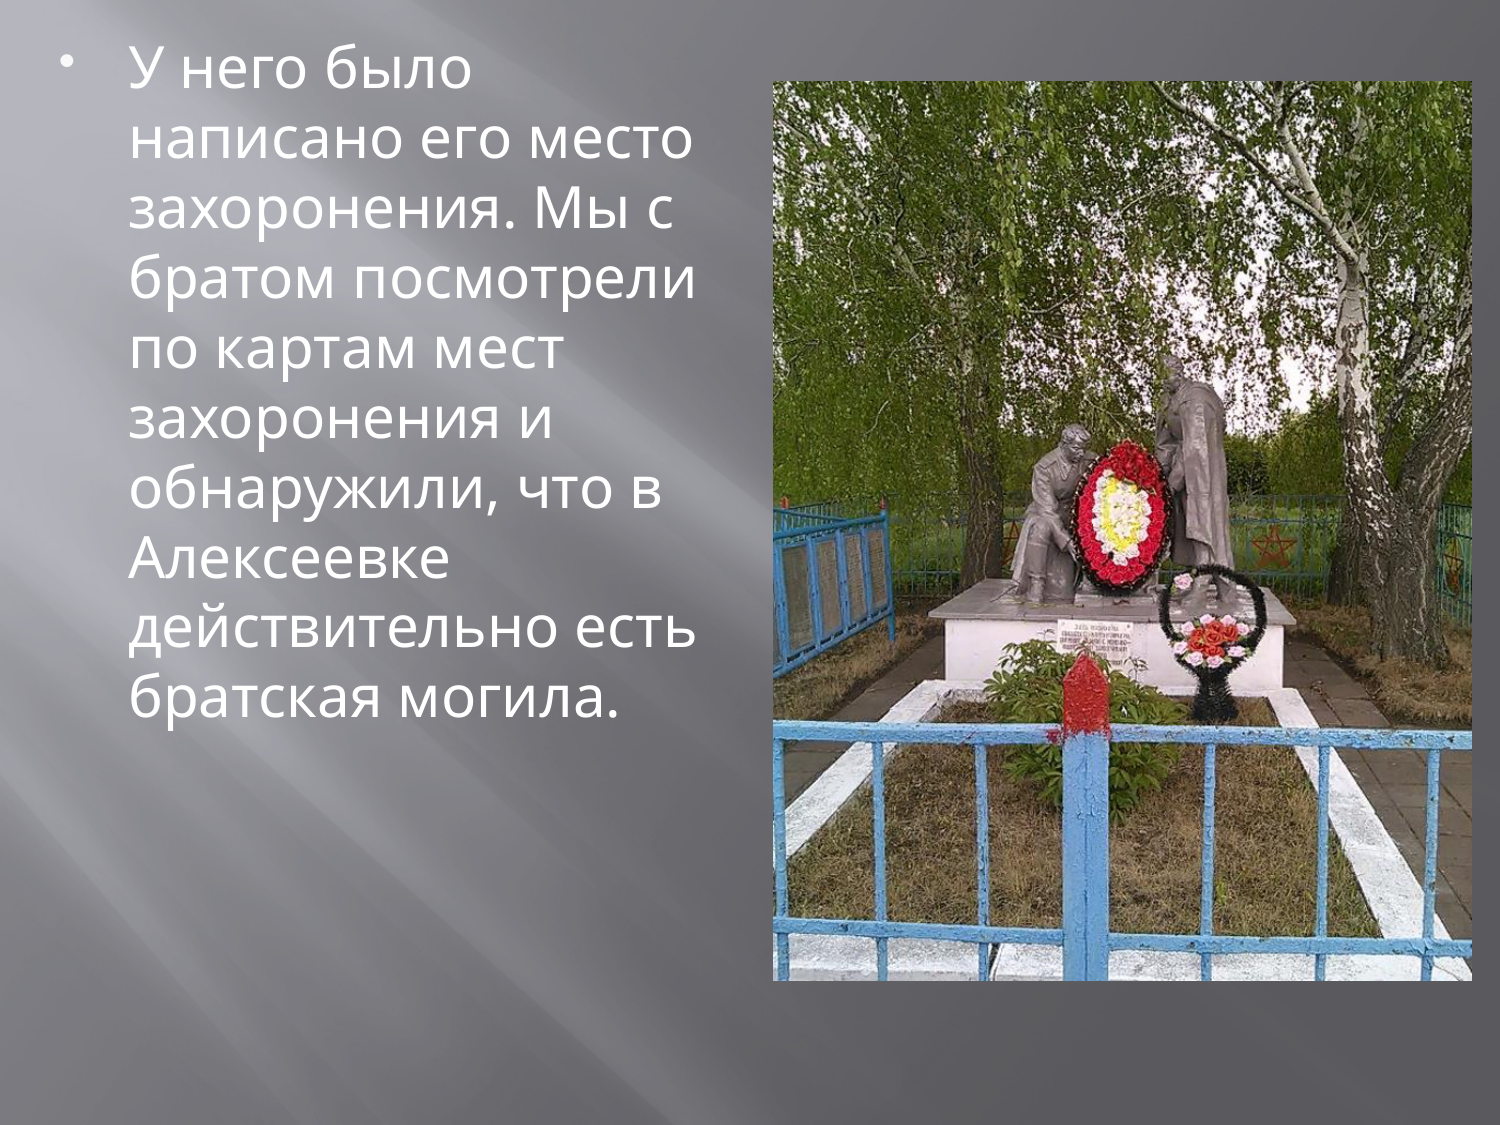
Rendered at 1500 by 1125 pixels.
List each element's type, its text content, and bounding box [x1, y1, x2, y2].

picture [773, 81, 1472, 981]
list У него было написано его место захоронения. Мы с братом посмотрели по картам мест захоронения и обнаружили, что в Алексеевке действительно есть братская могила. [23, 23, 774, 1079]
